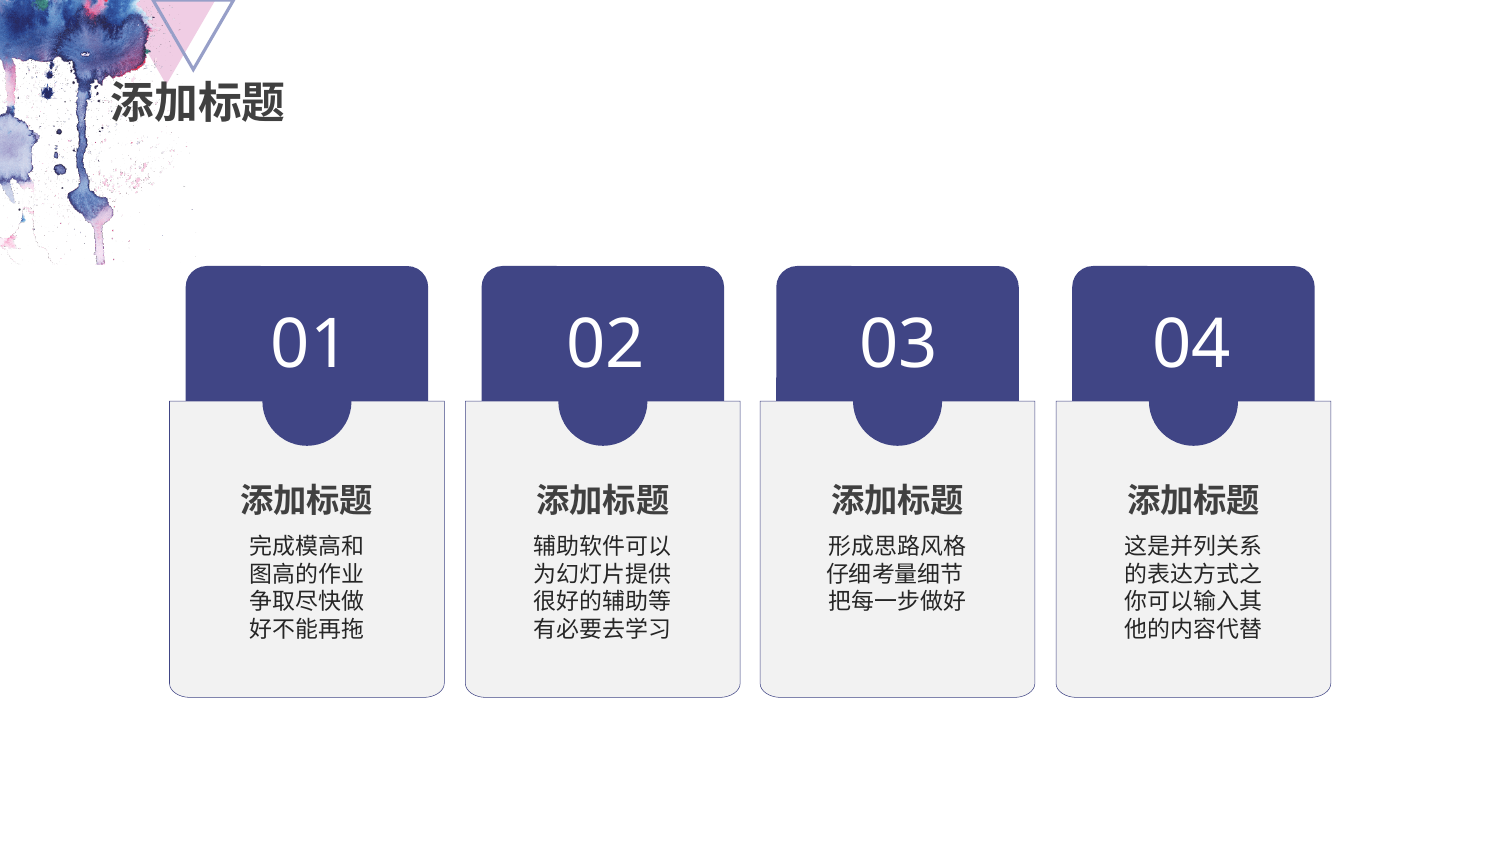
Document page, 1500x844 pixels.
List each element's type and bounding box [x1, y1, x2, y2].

text_box [1055, 266, 1331, 698]
text_box [760, 266, 1035, 698]
text_box [169, 266, 445, 698]
text_box [465, 266, 741, 698]
text_box [0, 0, 443, 278]
